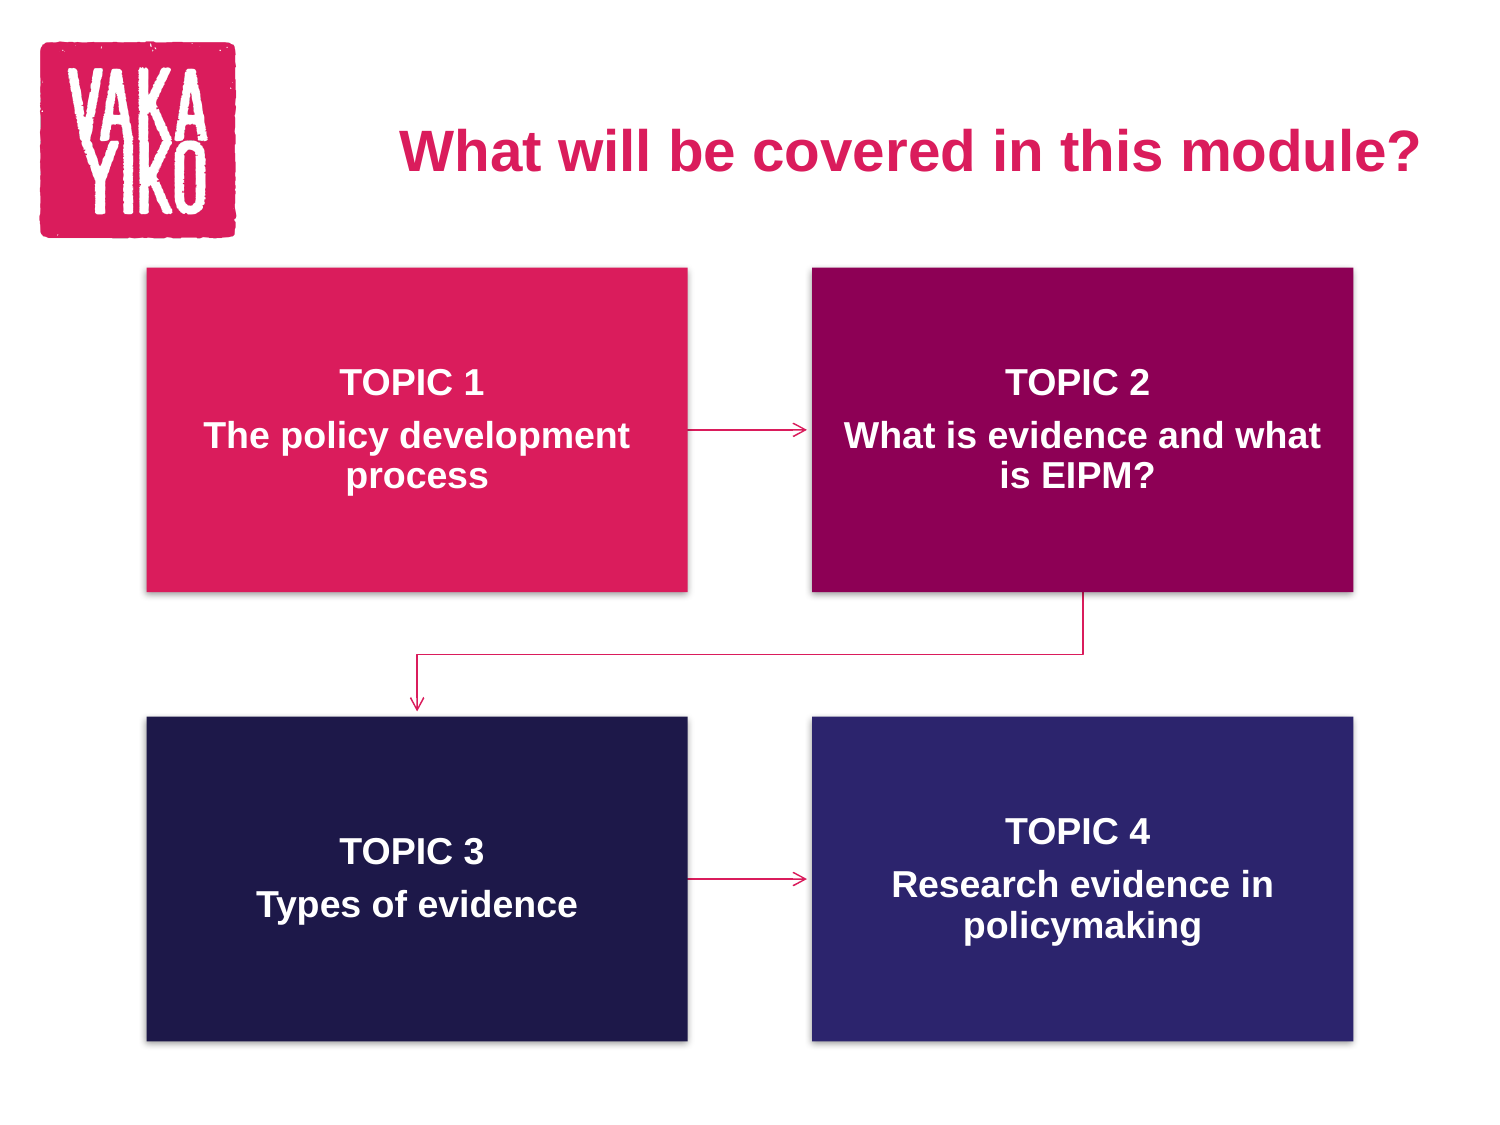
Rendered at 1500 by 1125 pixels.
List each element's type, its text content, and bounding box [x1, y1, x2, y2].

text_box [100, 266, 1400, 1042]
title What will be covered in this module? [265, 113, 1424, 209]
picture [21, 23, 254, 256]
